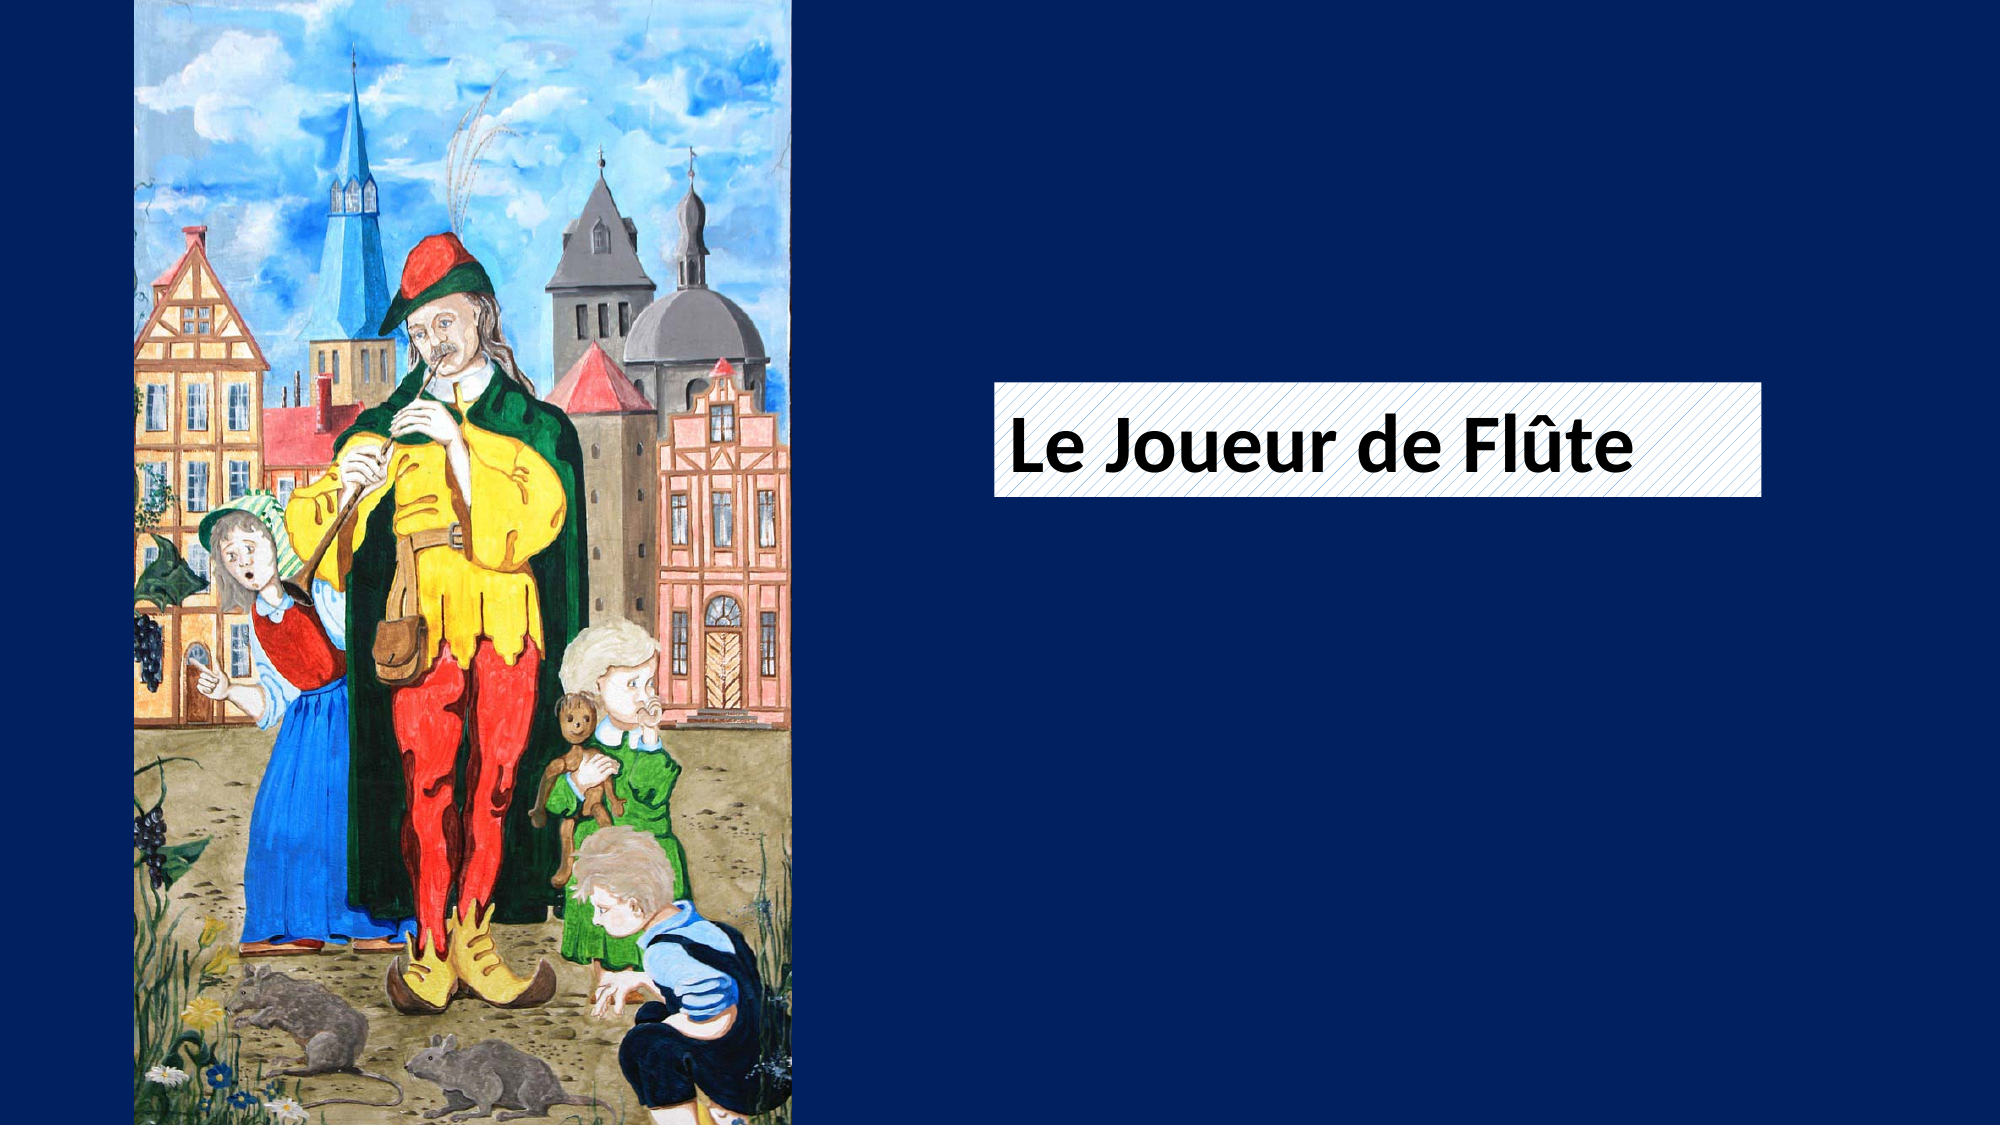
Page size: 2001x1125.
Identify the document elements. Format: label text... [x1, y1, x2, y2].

picture [134, 0, 792, 1125]
text_box Le Joueur de Flûte [994, 382, 1762, 497]
